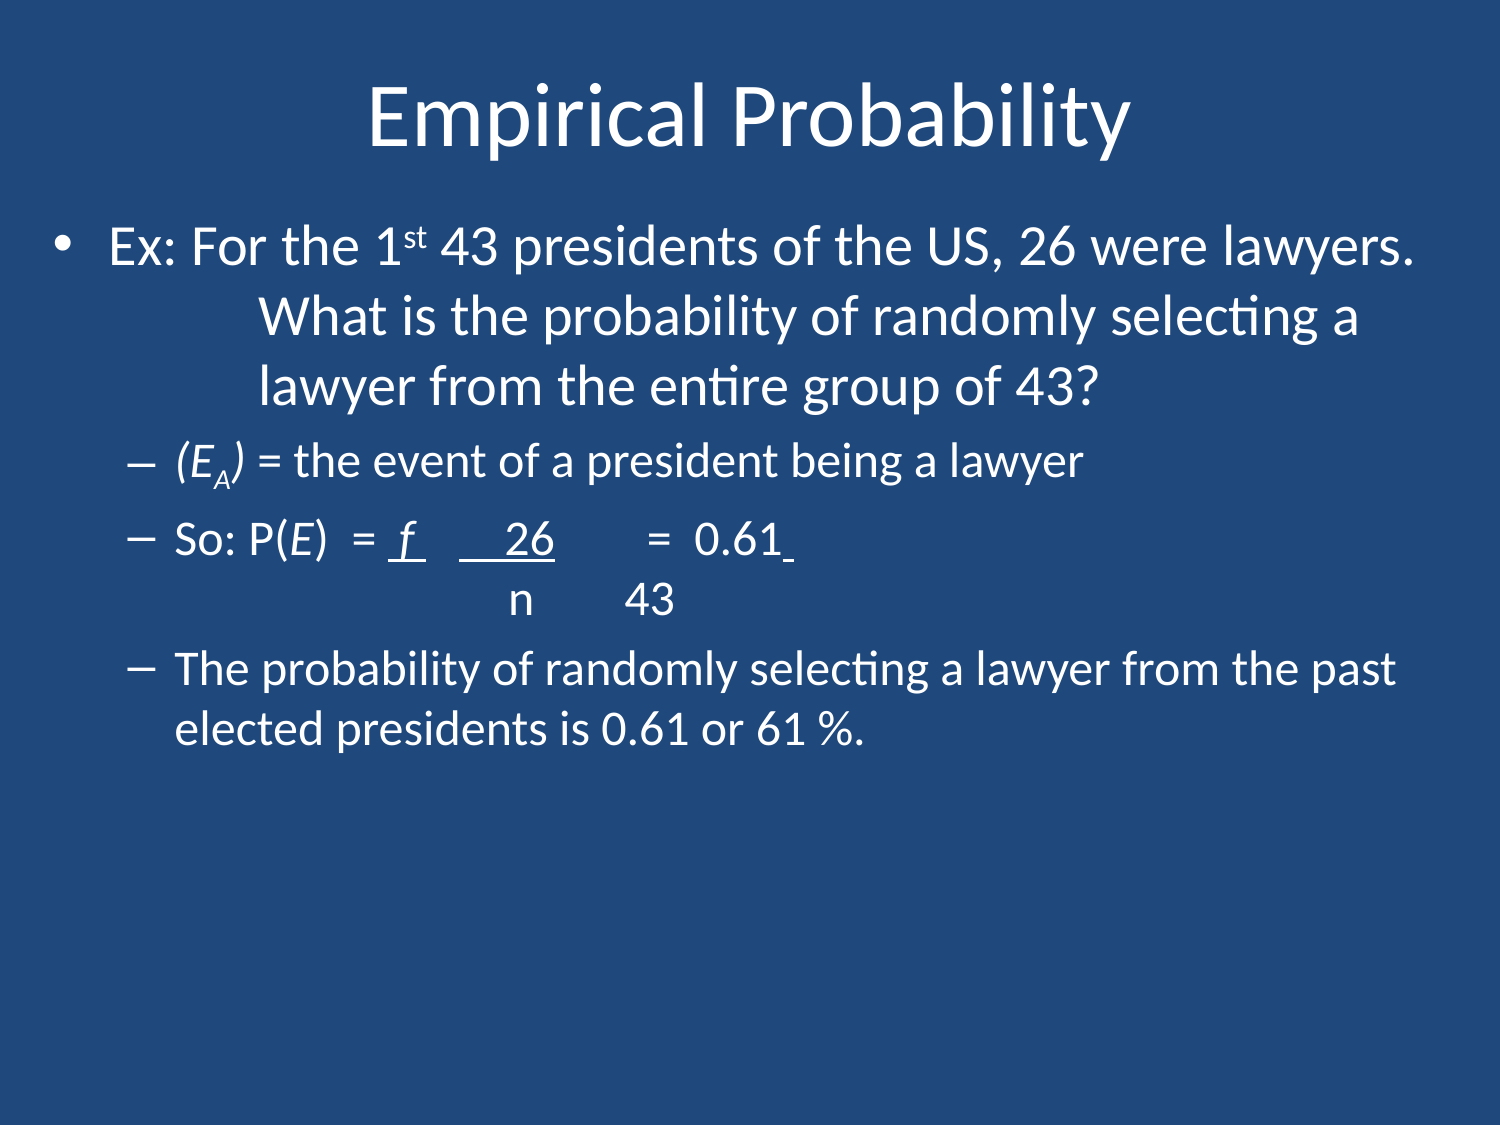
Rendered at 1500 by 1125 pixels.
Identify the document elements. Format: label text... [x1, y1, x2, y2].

title Empirical Probability [75, 45, 1425, 175]
list Ex: For the 1st 43 presidents of the US, 26 were lawyers. What is the probability of randomly selecting a lawyer from the entire group of 43? (EA) = the event of a president being a lawyer So: P(E) = f 26 = 0.61 n 43 The probability of randomly selecting a lawyer from the past elected presidents is 0.61 or 61 %. [37, 200, 1450, 1005]
